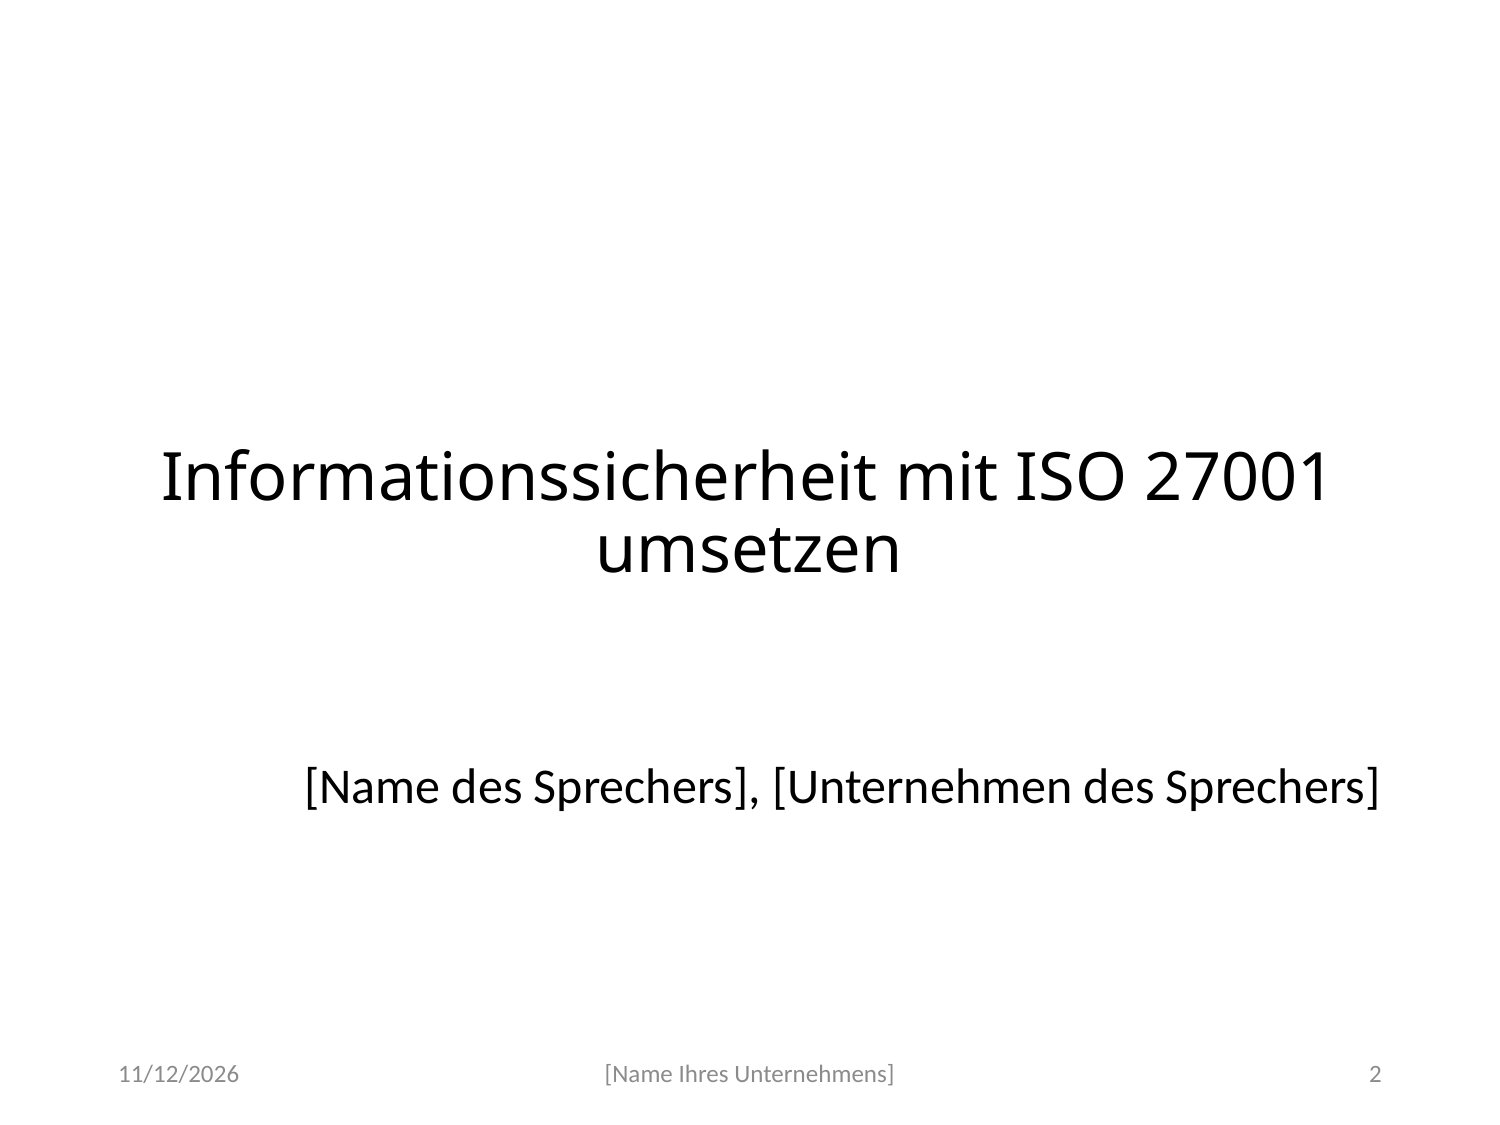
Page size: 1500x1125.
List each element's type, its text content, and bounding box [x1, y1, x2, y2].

list [Name des Sprechers], [Unternehmen des Sprechers] [102, 752, 1397, 999]
title Informationssicherheit mit ISO 27001 umsetzen [102, 280, 1397, 749]
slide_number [103, 1042, 441, 1103]
slide_number 2 [1059, 1042, 1397, 1103]
footer [Name Ihres Unternehmens] [496, 1042, 1004, 1103]
